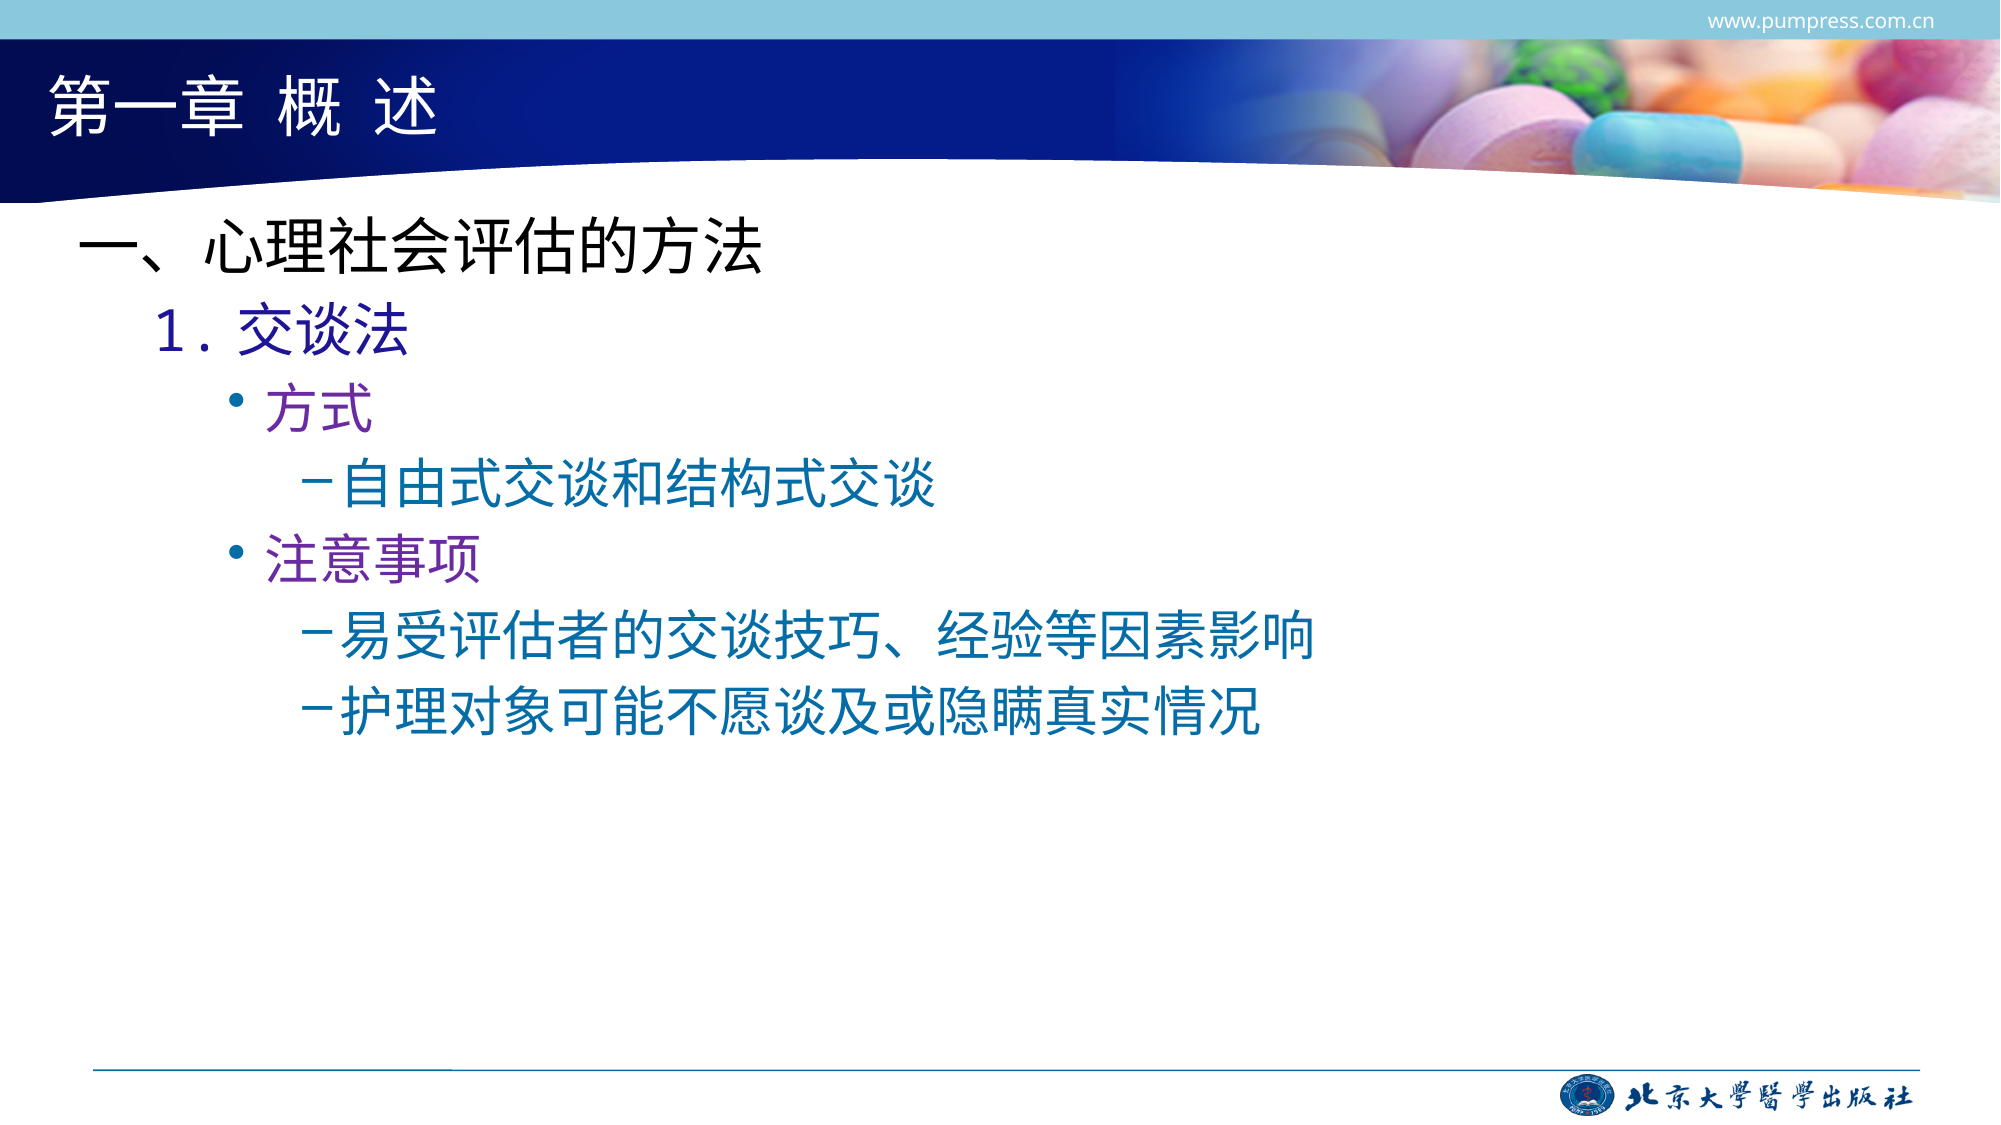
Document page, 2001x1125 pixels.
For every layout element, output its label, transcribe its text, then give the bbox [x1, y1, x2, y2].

slide_number www.pumpress.com.cn [1366, 0, 1951, 38]
title 第一章 概 述 [30, 58, 1799, 152]
picture [1560, 1074, 1915, 1118]
picture [0, 40, 2000, 203]
list 一、心理社会评估的方法 1.交谈法 方式 自由式交谈和结构式交谈 注意事项 易受评估者的交谈技巧、经验等因素影响 护理对象可能不愿谈及或隐瞒真实情况 [62, 198, 1947, 1000]
